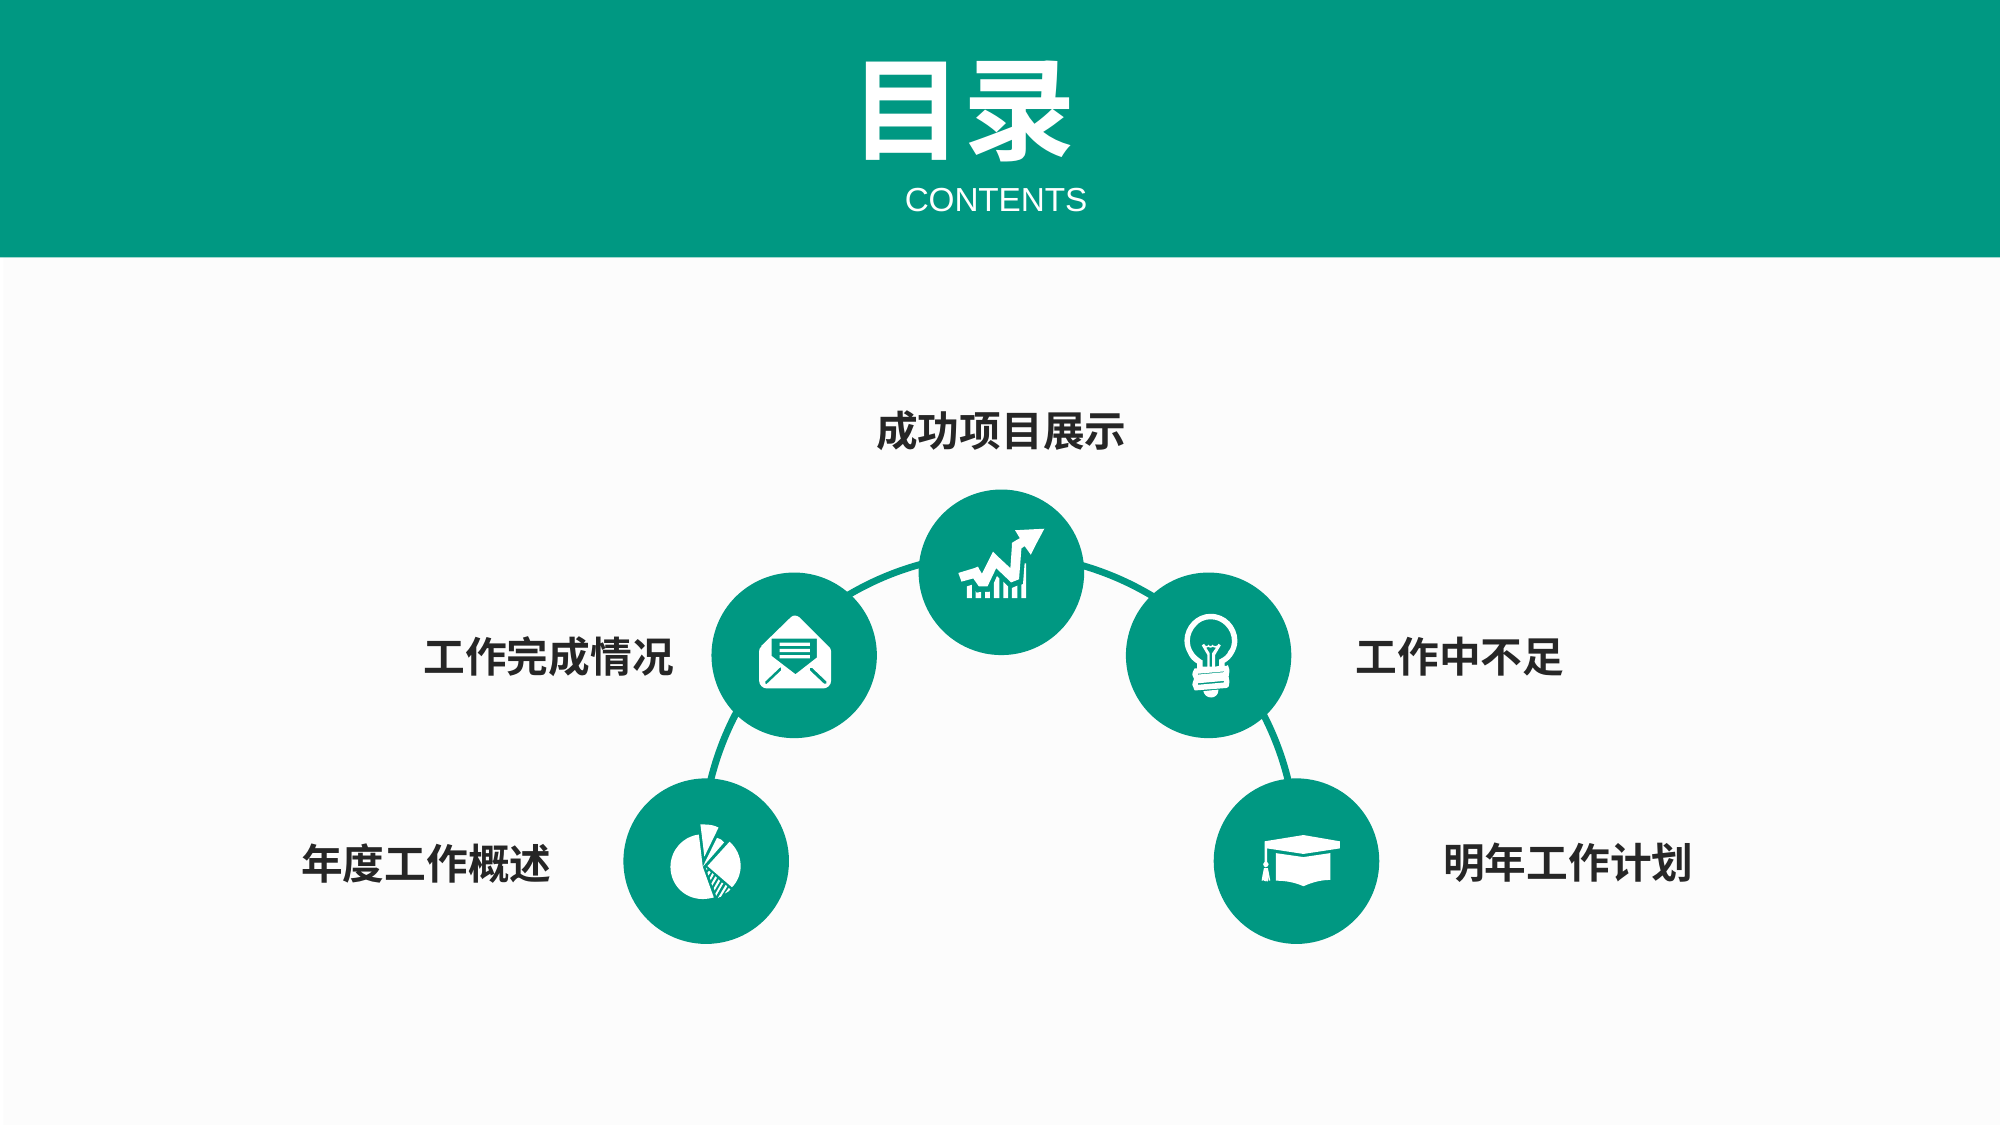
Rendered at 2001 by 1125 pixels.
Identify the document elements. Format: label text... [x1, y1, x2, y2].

text_box 成功项目展示 [861, 396, 1142, 462]
text_box [975, 591, 982, 599]
text_box [1084, 562, 1154, 598]
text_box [839, 33, 1159, 225]
text_box [918, 489, 1085, 656]
text_box [0, 0, 2000, 259]
text_box [711, 572, 877, 739]
text_box [1275, 853, 1331, 887]
text_box [1261, 835, 1340, 882]
text_box [1262, 715, 1292, 779]
text_box 工作中不足 [1340, 623, 1580, 688]
text_box [1021, 563, 1027, 599]
text_box [848, 561, 919, 597]
text_box [1011, 585, 1018, 599]
text_box 明年工作计划 [1428, 828, 1709, 894]
text_box [623, 778, 789, 944]
text_box [700, 824, 719, 857]
text_box [985, 591, 990, 599]
text_box [670, 834, 741, 900]
text_box [759, 615, 832, 689]
text_box [1125, 572, 1292, 739]
text_box [707, 712, 738, 778]
text_box [966, 584, 972, 599]
text_box [1003, 581, 1009, 599]
text_box 年度工作概述 [286, 830, 567, 895]
text_box [1184, 613, 1238, 698]
text_box [1213, 778, 1380, 944]
text_box [993, 576, 1000, 599]
text_box 工作完成情况 [408, 623, 689, 688]
text_box [958, 528, 1045, 587]
